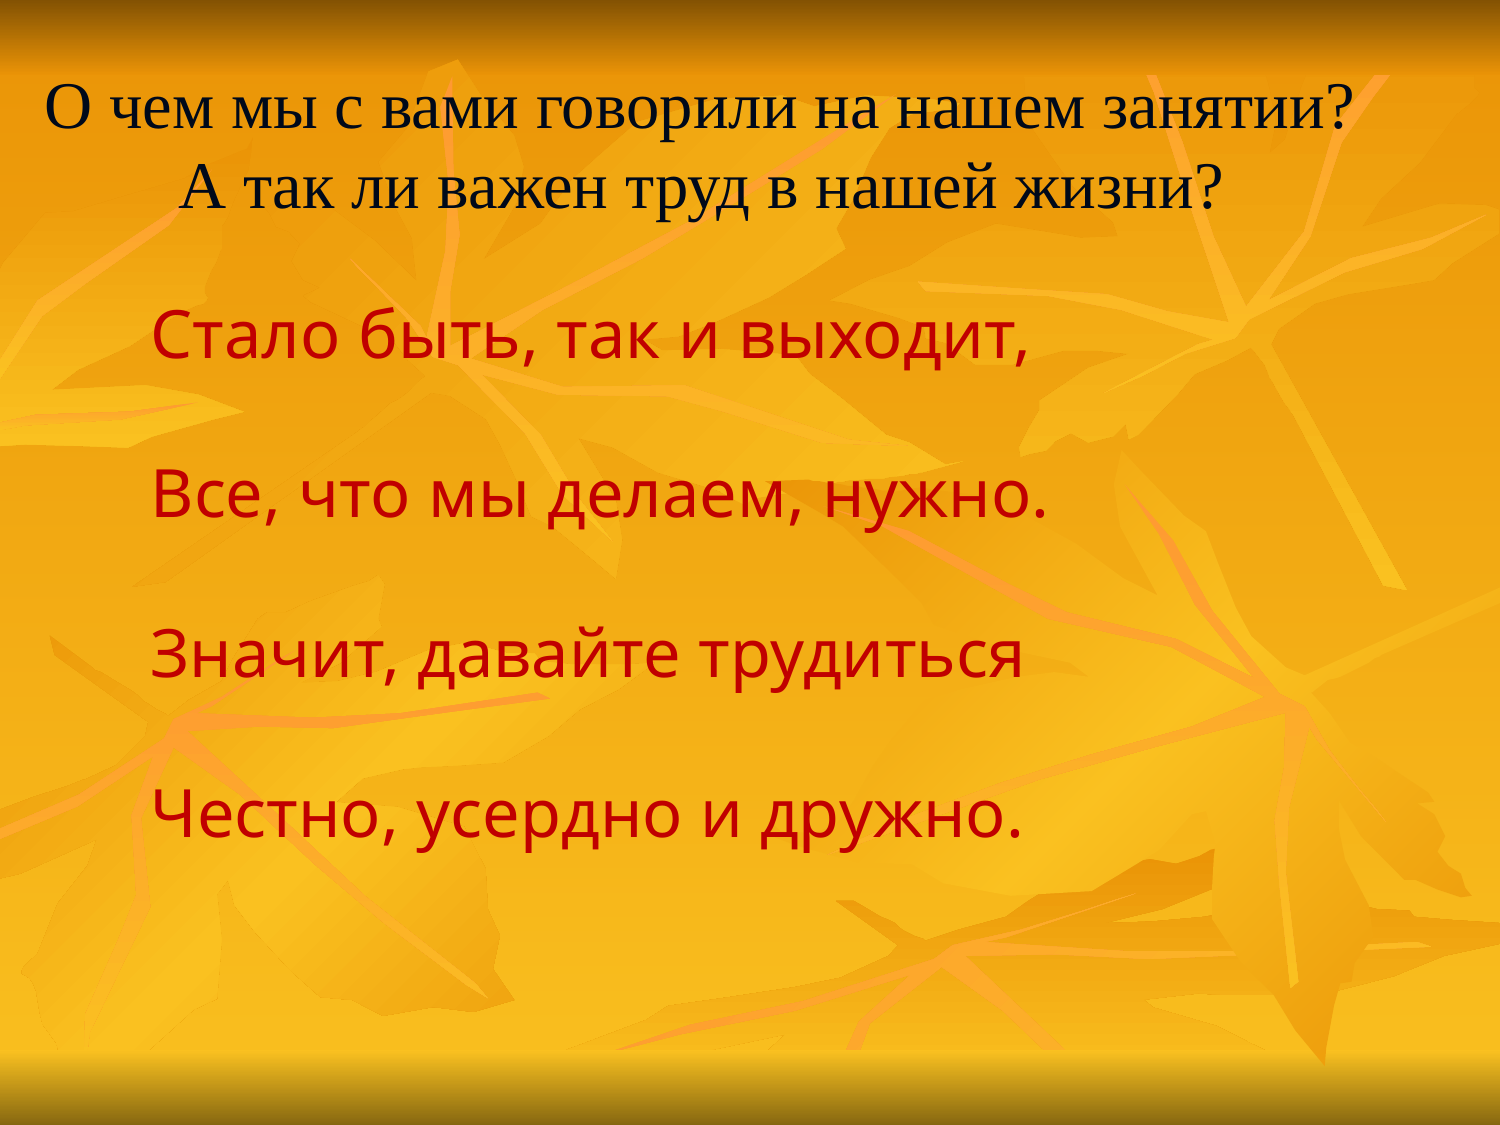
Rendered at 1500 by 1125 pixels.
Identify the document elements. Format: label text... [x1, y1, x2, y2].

text_box О чем мы с вами говорили на нашем занятии? А так ли важен труд в нашей жизни? [29, 54, 1471, 230]
text_box Стало быть, так и выходит, Все, что мы делаем, нужно. Значит, давайте трудиться Честно, усердно и дружно. [135, 203, 1317, 939]
